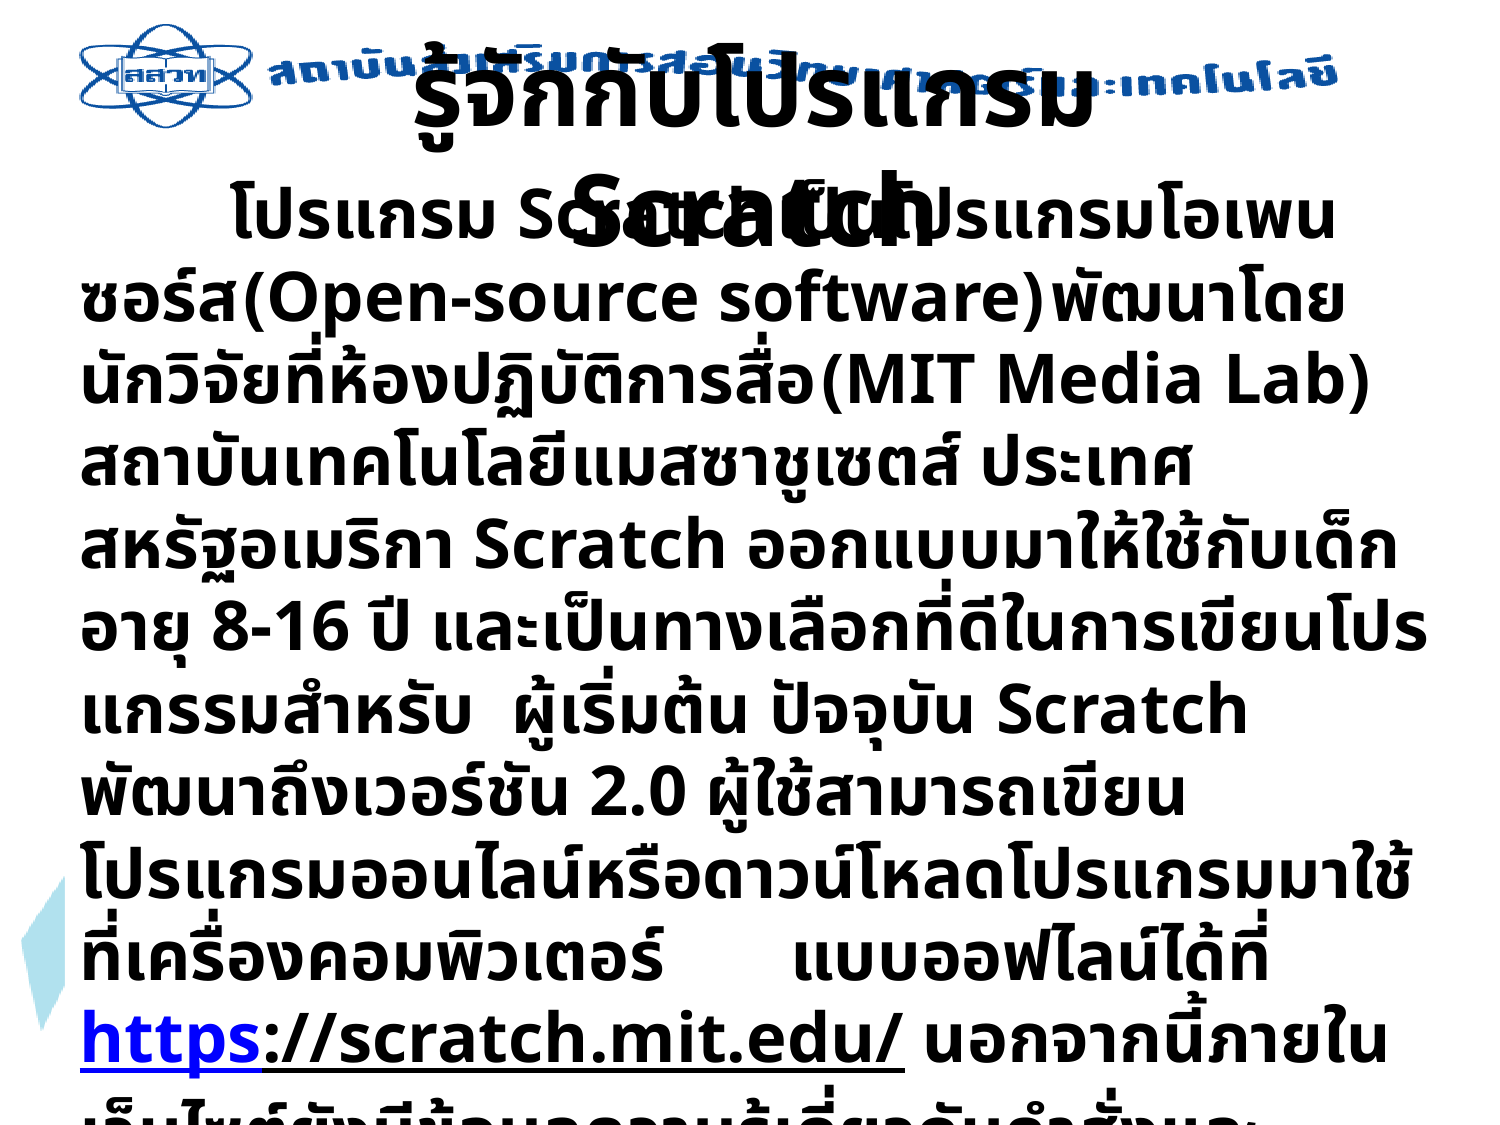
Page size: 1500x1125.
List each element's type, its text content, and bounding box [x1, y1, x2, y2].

picture [0, 0, 1500, 1125]
text_box โปรแกรม Scratch เป็นโปรแกรมโอเพนซอร์ส (Open-source software) พัฒนาโดยนักวิจัยที่ห้องปฏิบัติการสื่อ (MIT Media Lab) สถาบันเทคโนโลยีแมสซาชูเซตส์ ประเทศสหรัฐอเมริกา Scratch ออกแบบมาให้ใช้กับเด็กอายุ 8-16 ปี และเป็นทางเลือกที่ดีในการเขียนโปรแกรรมสำหรับ ผู้เริ่มต้น ปัจจุบัน Scratch พัฒนาถึงเวอร์ชัน 2.0 ผู้ใช้สามารถเขียนโปรแกรมออนไลน์หรือดาวน์โหลดโปรแกรมมาใช้ที่เครื่องคอมพิวเตอร์ แบบออฟไลน์ได้ที่ https://scratch.mit.edu/ นอกจากนี้ภายในเว็บไซต์ยังมีข้อมูลความรู้เกี่ยวกับคำสั่งและตัวอย่างของโปรแกรม Scratch อีกทั้งยังมีแหล่งชุมชนออนไลน์ให้ได้ศึกษาและเรียนรู้การทำงานร่วมกันโดยสามารถเผยแพร่ผลงานของตนและสามารถนำโปรแกรมของผู้อื่นที่อัปโหลดไว้มาปรับแก้ได้อีกด้วย [64, 162, 1447, 1125]
text_box รู้จักกับโปรแกรม Scratch [310, 17, 1201, 276]
